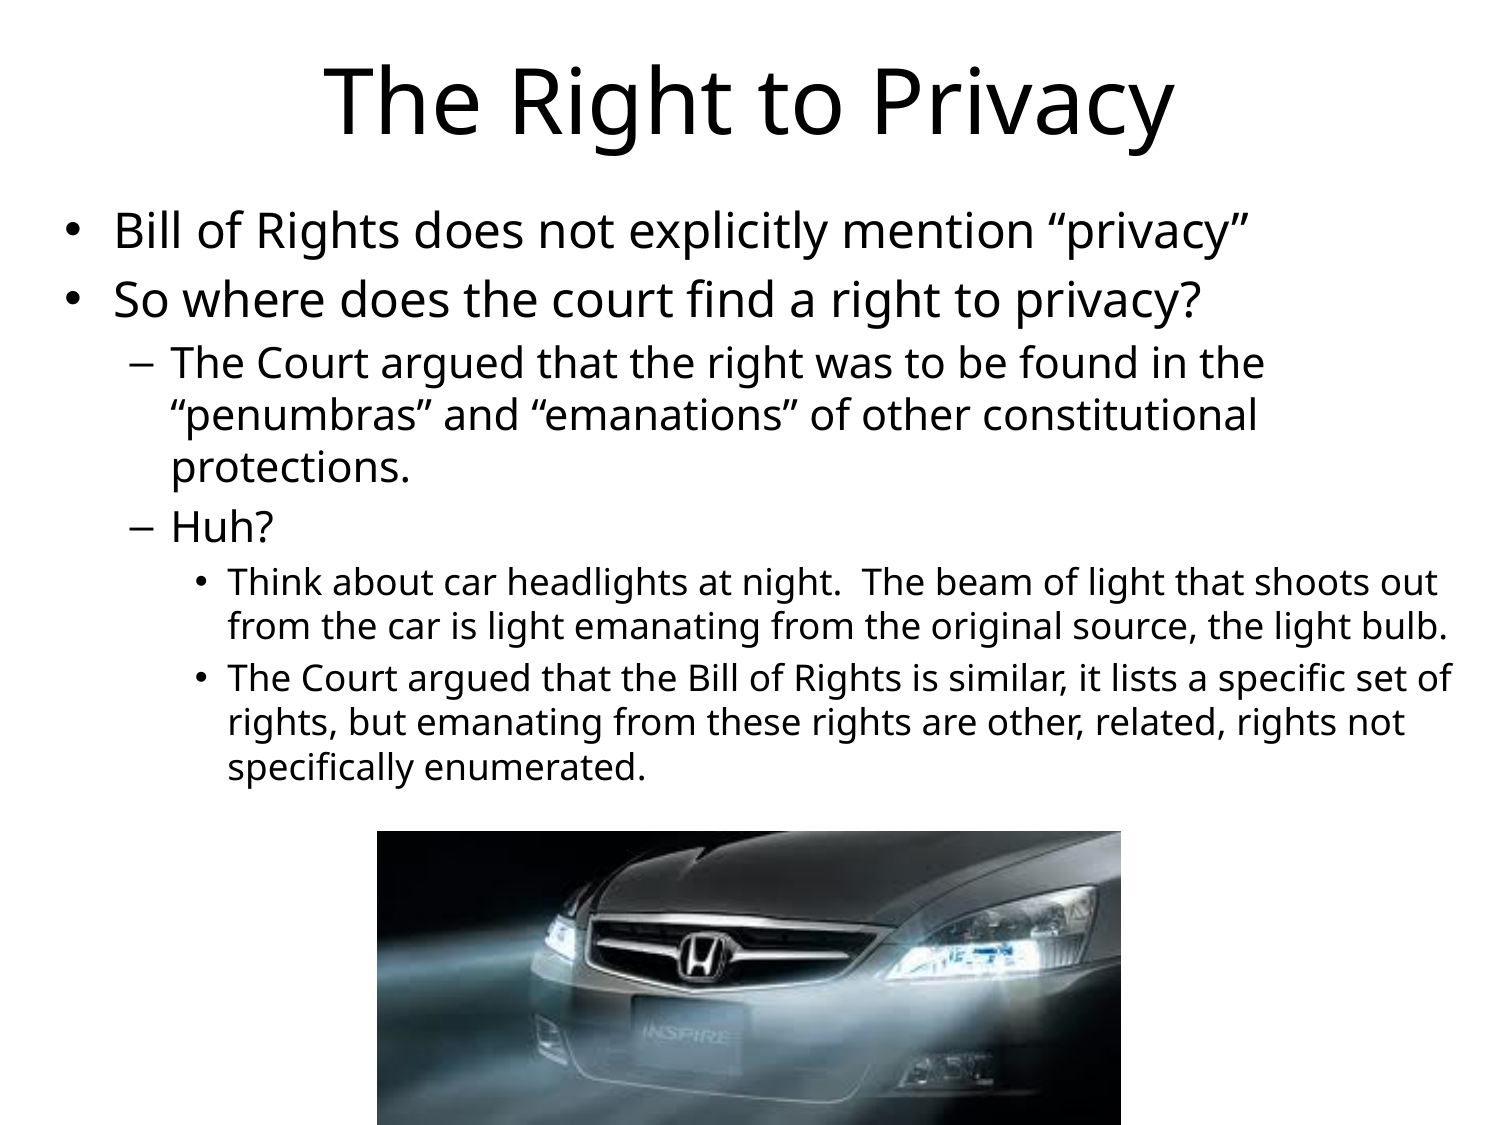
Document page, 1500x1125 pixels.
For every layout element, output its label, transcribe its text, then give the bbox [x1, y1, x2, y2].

title The Right to Privacy [75, 3, 1425, 191]
list Bill of Rights does not explicitly mention “privacy” So where does the court find a right to privacy? The Court argued that the right was to be found in the “penumbras” and “emanations” of other constitutional protections. Huh? Think about car headlights at night. The beam of light that shoots out from the car is light emanating from the original source, the light bulb. The Court argued that the Bill of Rights is similar, it lists a specific set of rights, but emanating from these rights are other, related, rights not specifically enumerated. [49, 191, 1481, 832]
picture [376, 830, 1121, 1125]
